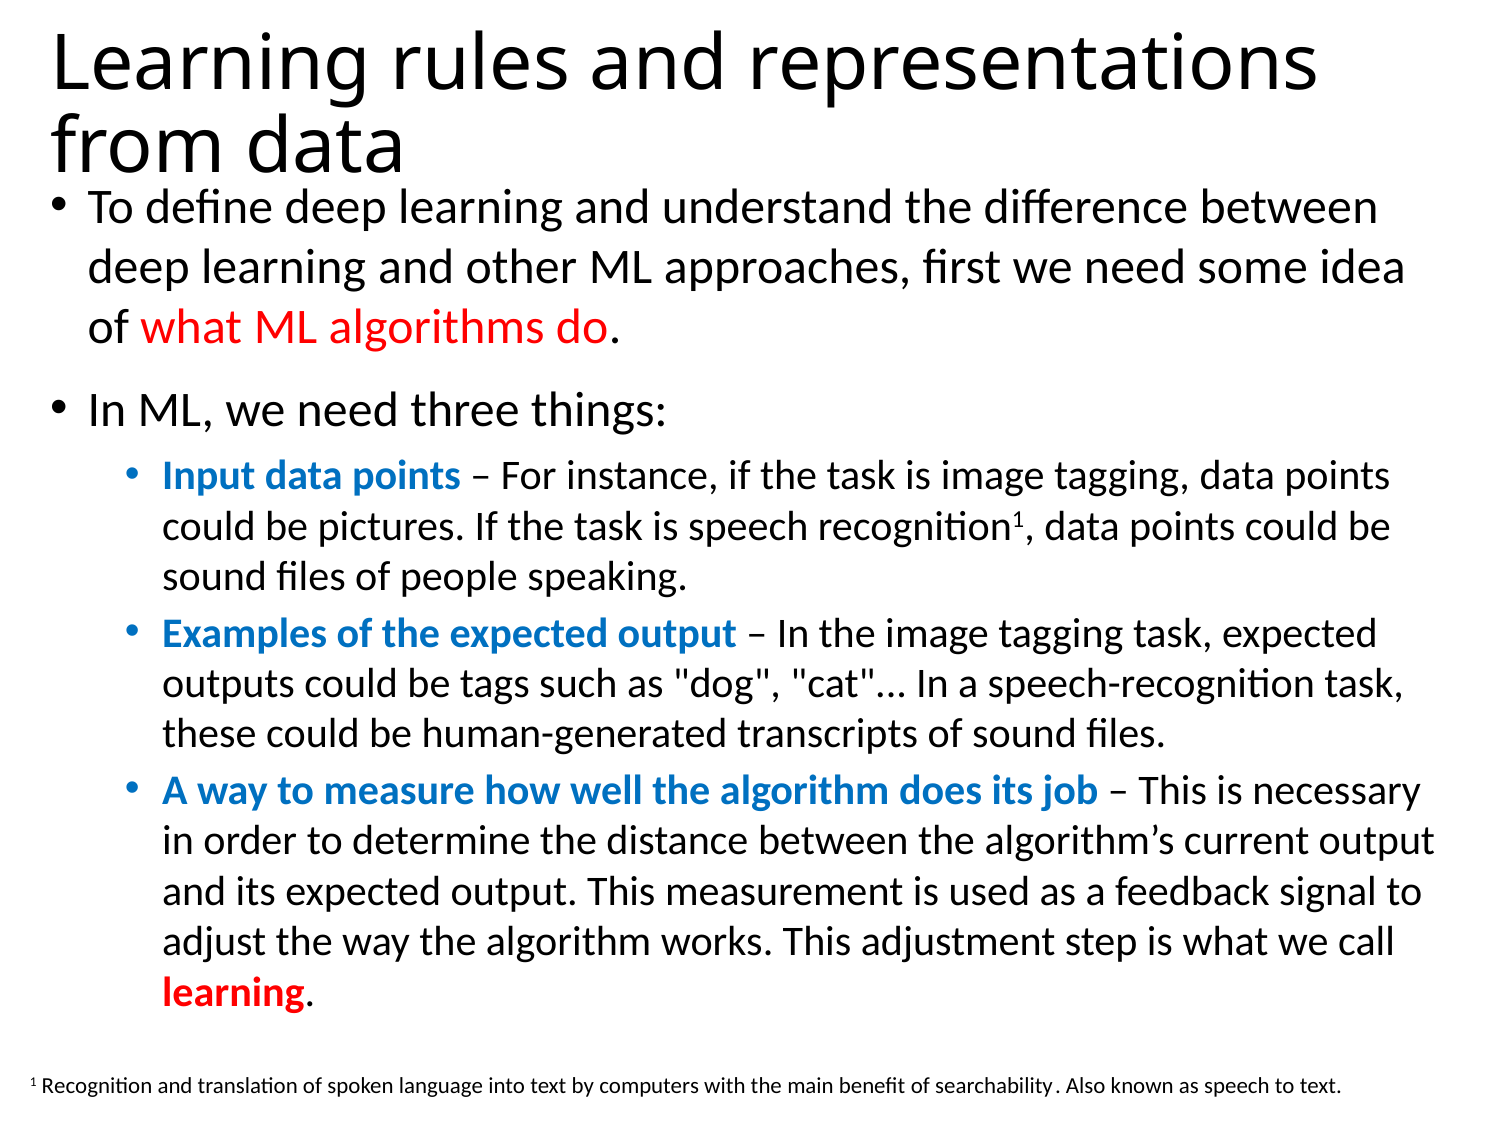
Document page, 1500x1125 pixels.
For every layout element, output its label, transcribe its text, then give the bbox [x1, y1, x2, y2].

list To define deep learning and understand the difference between deep learning and other ML approaches, first we need some idea of what ML algorithms do. In ML, we need three things: Input data points – For instance, if the task is image tagging, data points could be pictures. If the task is speech recognition1, data points could be sound files of people speaking. Examples of the expected output – In the image tagging task, expected outputs could be tags such as "dog", "cat"... In a speech-recognition task, these could be human-generated transcripts of sound files. A way to measure how well the algorithm does its job – This is necessary in order to determine the distance between the algorithm’s current output and its expected output. This measurement is used as a feedback signal to adjust the way the algorithm works. This adjustment step is what we call learning. [35, 167, 1454, 1028]
title Learning rules and representations from data [35, 45, 1486, 167]
text_box 1 Recognition and translation of spoken language into text by computers with the main benefit of searchability. Also known as speech to text. [14, 1065, 1474, 1112]
